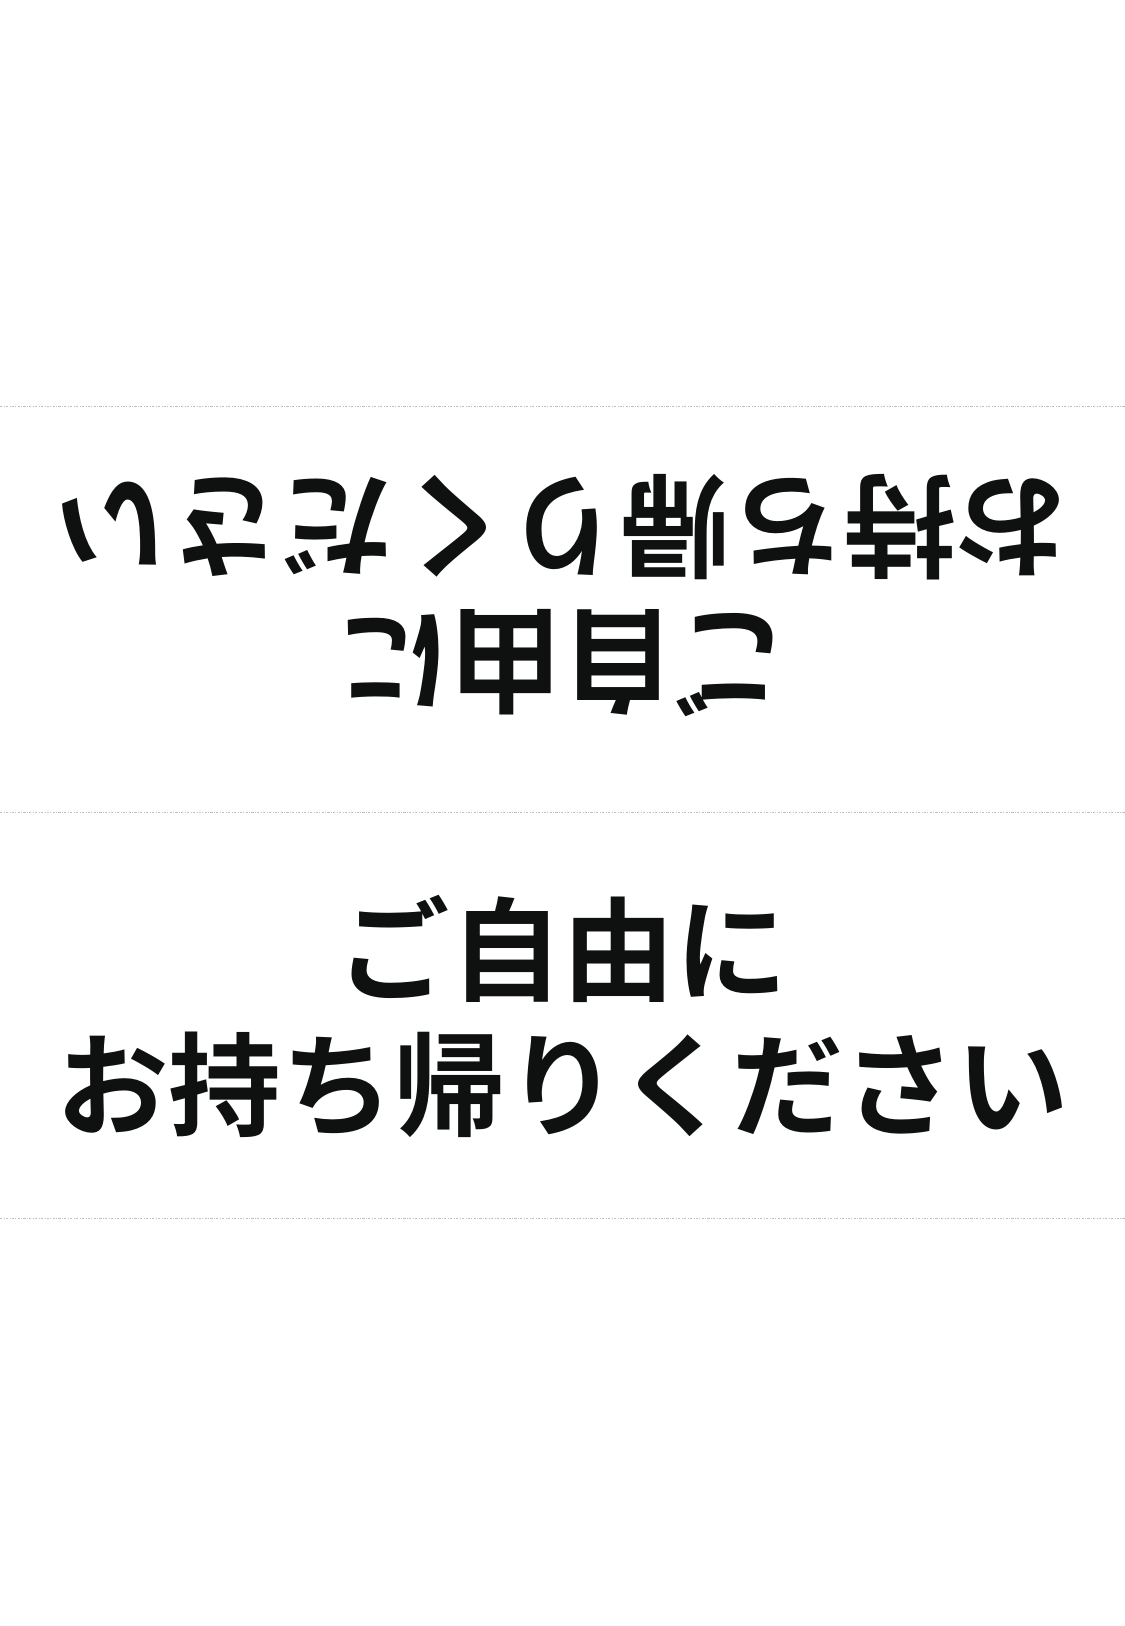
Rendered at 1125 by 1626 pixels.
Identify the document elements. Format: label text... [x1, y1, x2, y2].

text_box ご自由に お持ち帰りください [41, 872, 1084, 1158]
text_box ご自由に お持ち帰りください [41, 454, 1084, 740]
